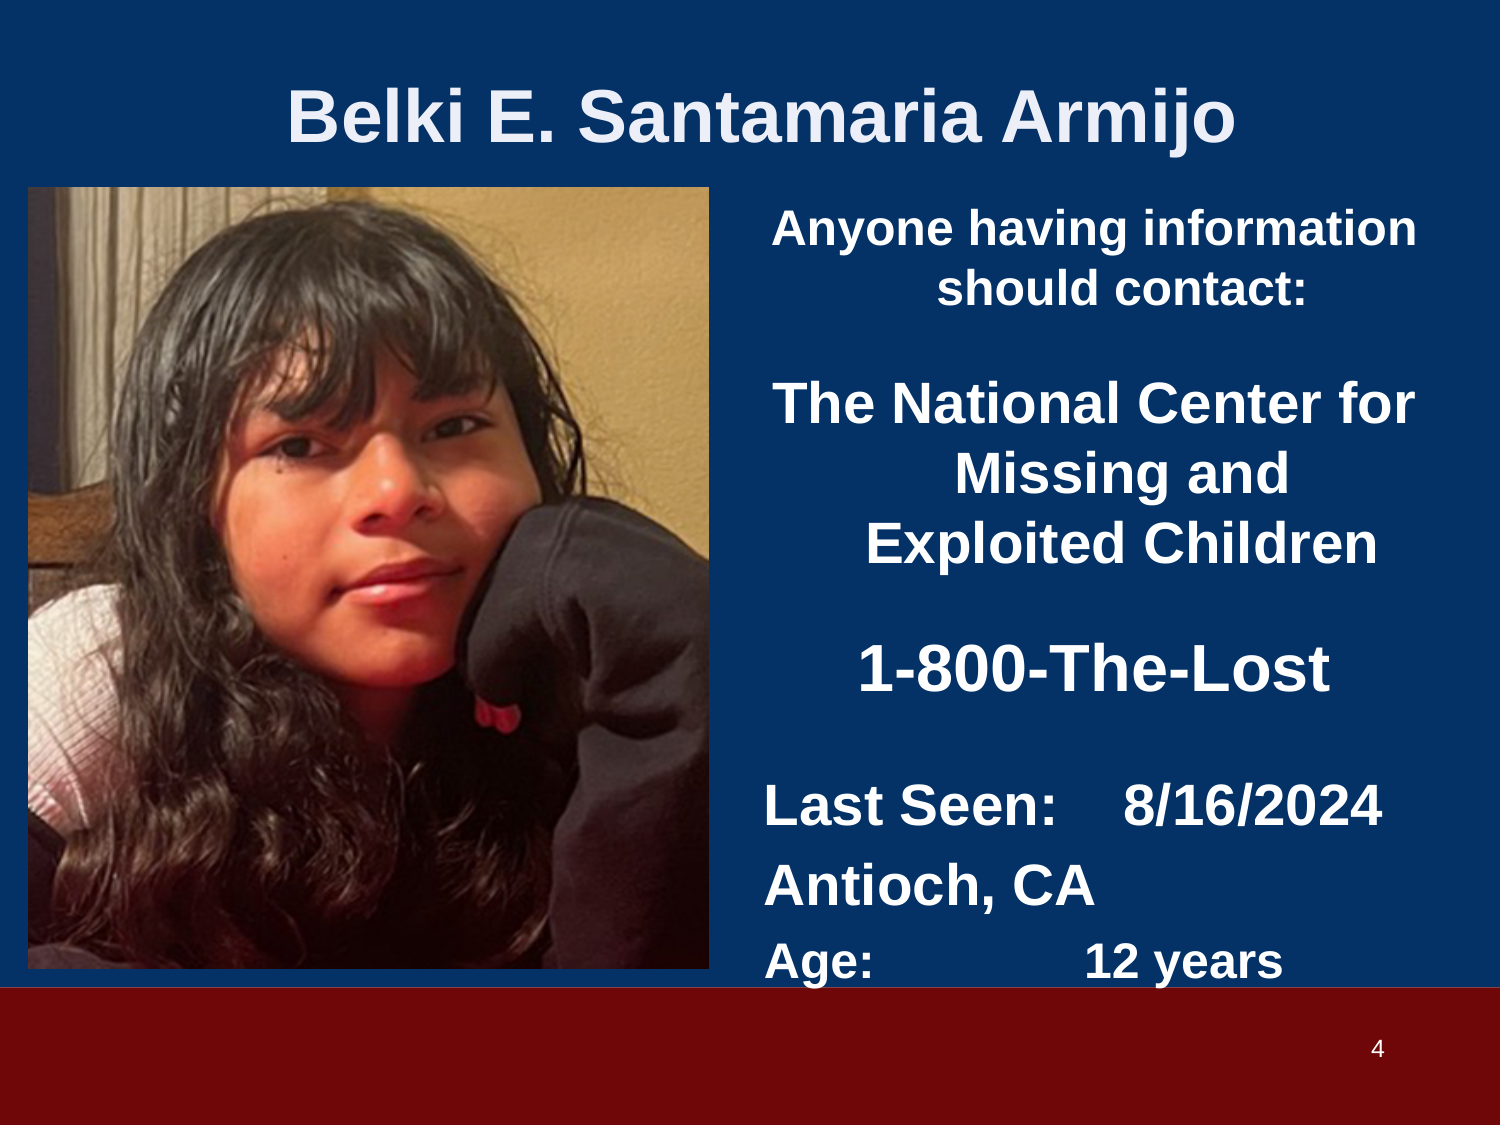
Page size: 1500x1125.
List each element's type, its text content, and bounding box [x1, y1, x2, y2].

title Belki E. Santamaria Armijo [125, 37, 1400, 188]
slide_number 4 [1087, 1025, 1400, 1100]
picture [28, 187, 710, 969]
list Anyone having information should contact: The National Center for Missing and Exploited Children 1-800-The-Lost Last Seen: 8/16/2024 Antioch, CA Age: 12 years [748, 187, 1440, 990]
